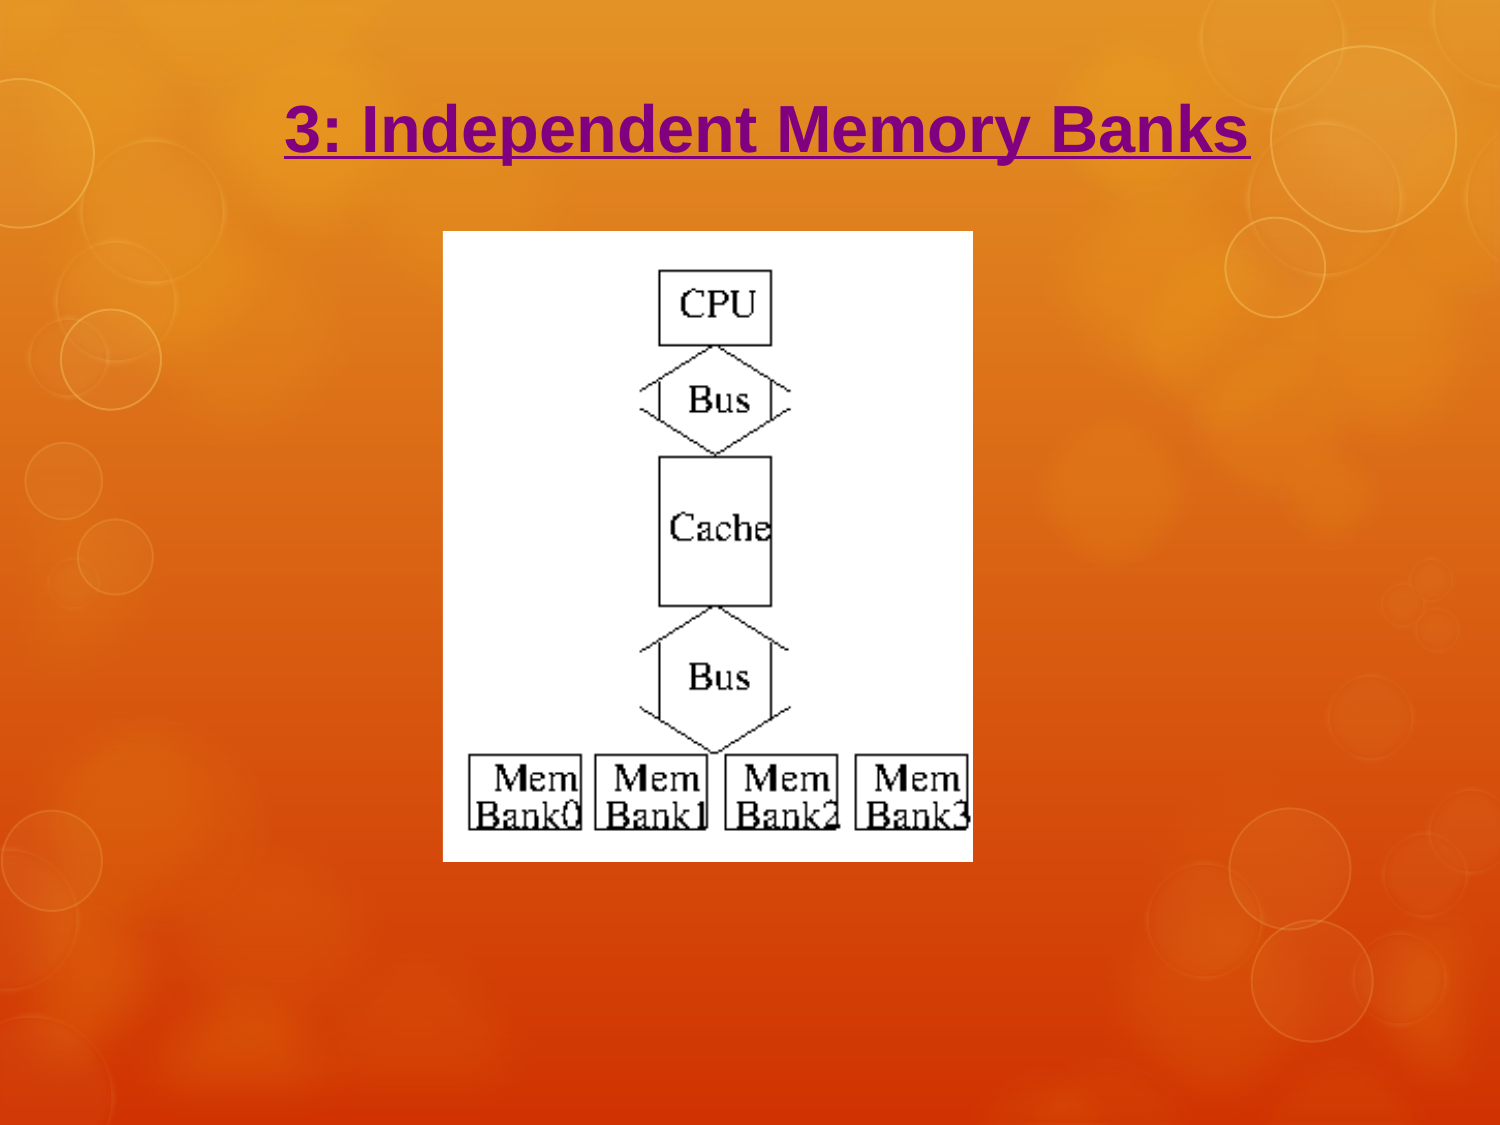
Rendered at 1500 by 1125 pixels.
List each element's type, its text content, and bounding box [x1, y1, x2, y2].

picture [442, 231, 1178, 863]
text_box 3: Independent Memory Banks [17, 78, 1500, 173]
